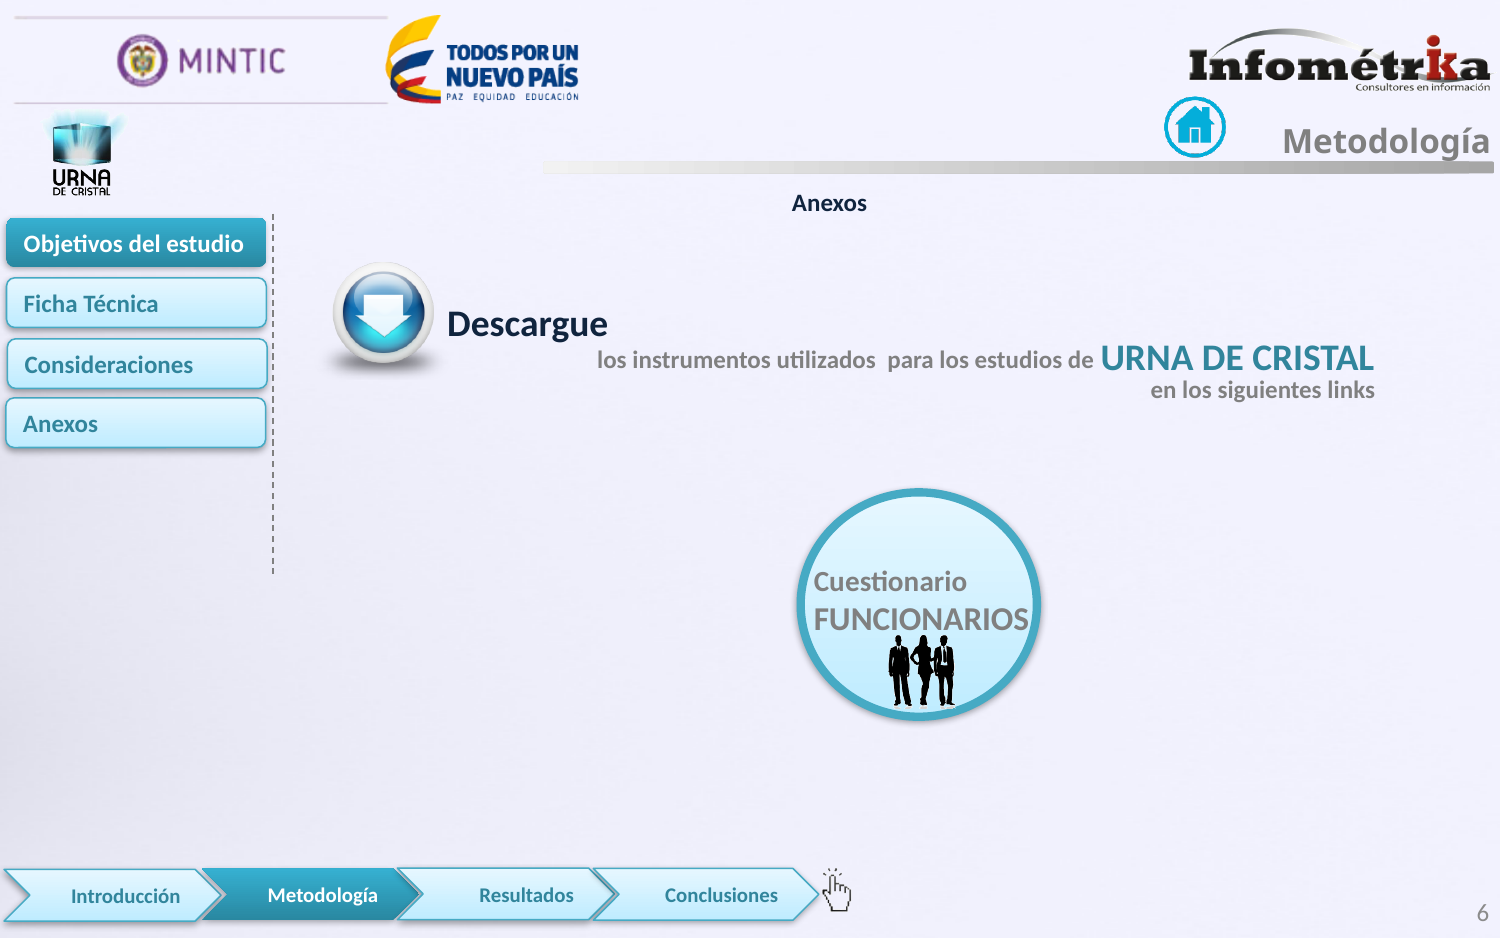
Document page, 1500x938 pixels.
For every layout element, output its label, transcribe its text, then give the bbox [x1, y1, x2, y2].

text_box Cuestionario FUNCIONARIOS [799, 554, 1045, 645]
text_box [960, 645, 1030, 711]
text_box [812, 491, 1026, 554]
text_box URNA DE CRISTAL [1085, 325, 1390, 386]
text_box [807, 645, 877, 711]
text_box Metodología [1128, 113, 1500, 168]
text_box Metodología [201, 868, 414, 921]
text_box Anexos [5, 397, 267, 449]
text_box Resultados [396, 867, 610, 921]
slide_number 6 [1154, 886, 1500, 936]
text_box Ficha Técnica [5, 277, 268, 329]
text_box Consideraciones [6, 338, 268, 390]
text_box Conclusiones [592, 867, 813, 921]
text_box Descargue los instrumentos utilizados para los estudios de en los siguientes links [432, 291, 1392, 412]
picture [1203, 136, 1226, 158]
picture [0, 0, 1500, 938]
picture [1163, 129, 1187, 158]
text_box Anexos [454, 179, 1205, 225]
text_box Objetivos del estudio [6, 217, 267, 268]
picture [1169, 101, 1221, 153]
text_box Introducción [3, 868, 218, 922]
